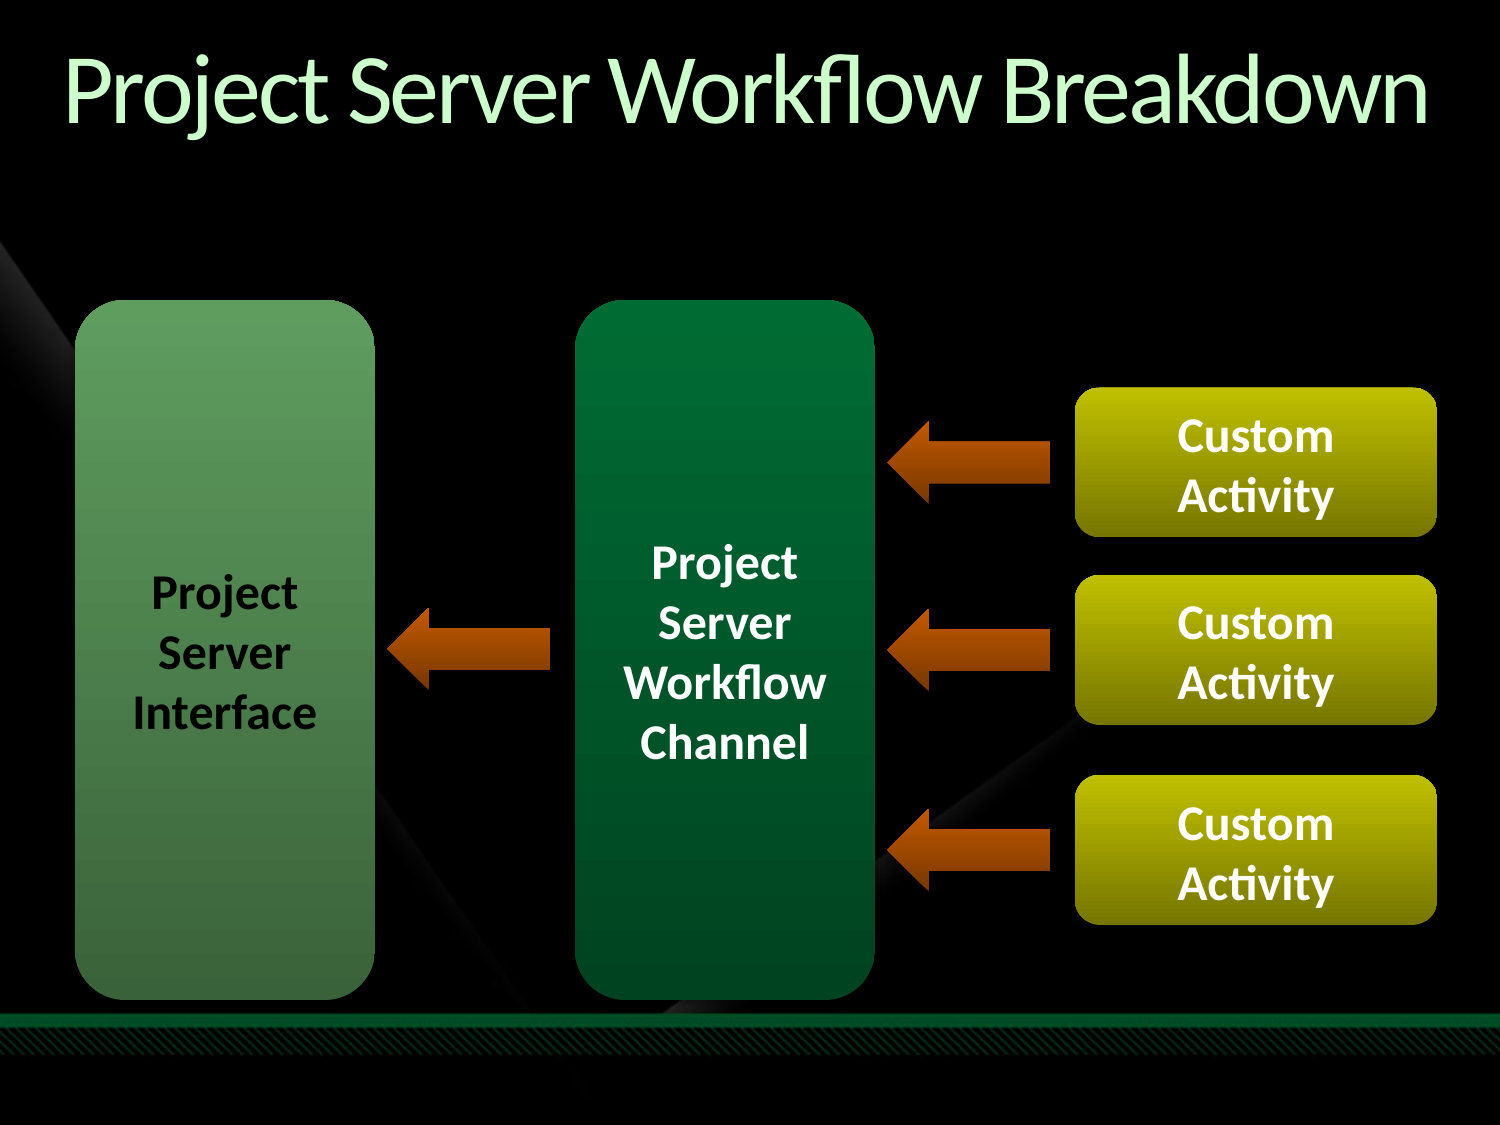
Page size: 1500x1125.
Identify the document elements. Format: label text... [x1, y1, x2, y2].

text_box [387, 607, 550, 691]
text_box Project Server Workflow Channel [574, 299, 875, 1000]
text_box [887, 387, 1438, 926]
title Project Server Workflow Breakdown [62, 37, 1438, 256]
text_box Project Server Interface [74, 299, 375, 1000]
picture [0, 0, 1500, 1125]
